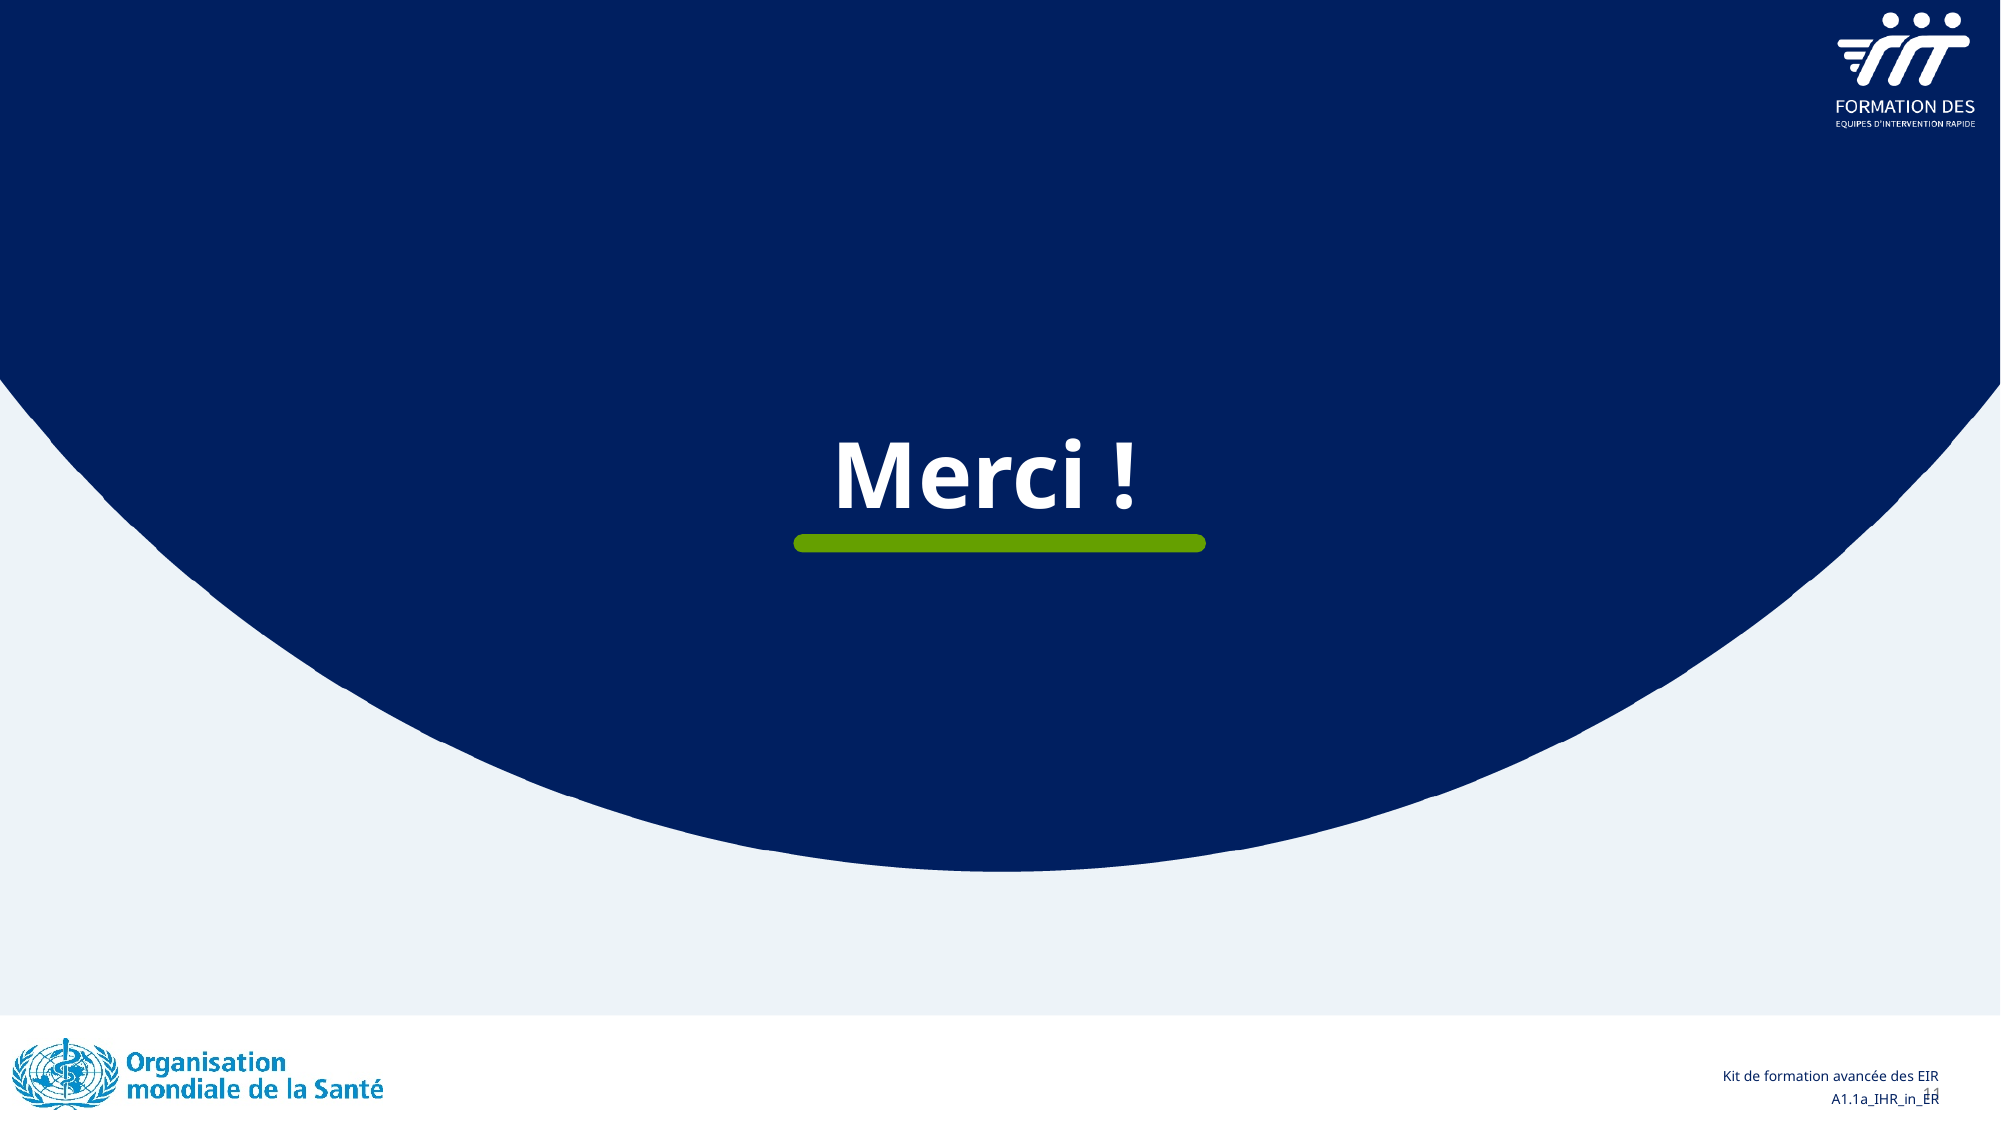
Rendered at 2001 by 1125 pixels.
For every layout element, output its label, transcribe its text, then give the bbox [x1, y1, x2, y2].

picture [12, 1038, 383, 1110]
picture [0, 0, 2001, 904]
title Merci ! [411, 413, 1558, 563]
